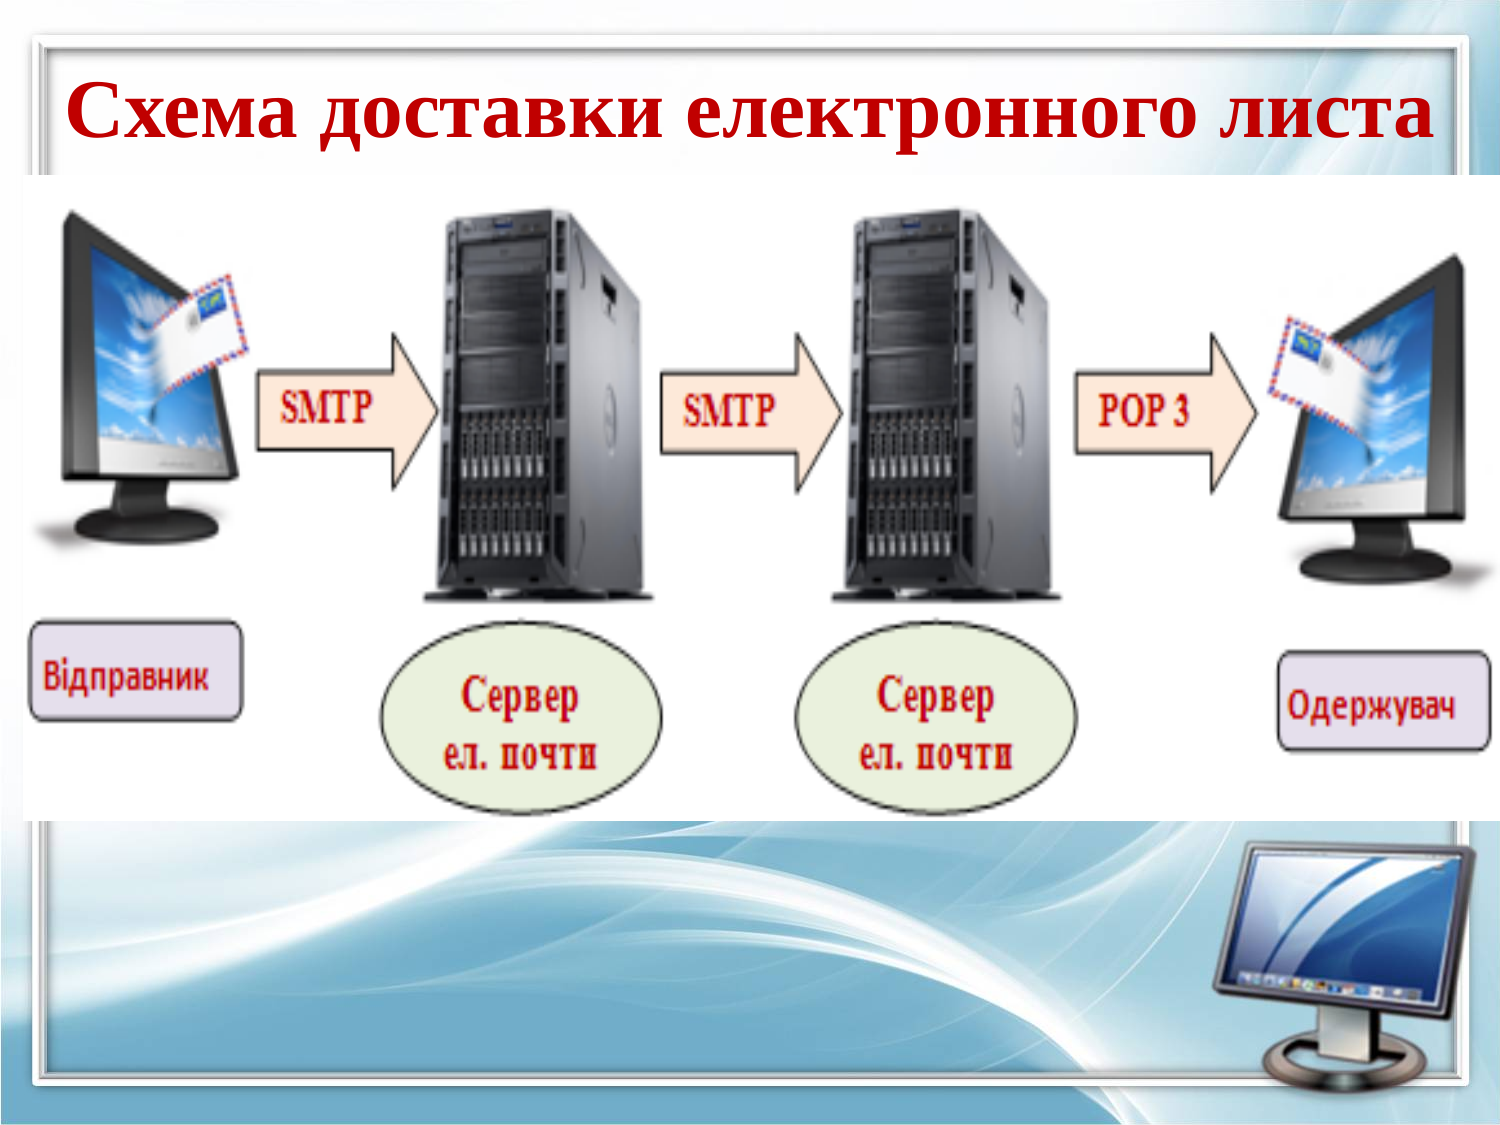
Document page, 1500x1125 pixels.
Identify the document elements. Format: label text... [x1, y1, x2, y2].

text_box Схема доставки електронного листа [46, 46, 1454, 174]
picture [0, 0, 1500, 1125]
